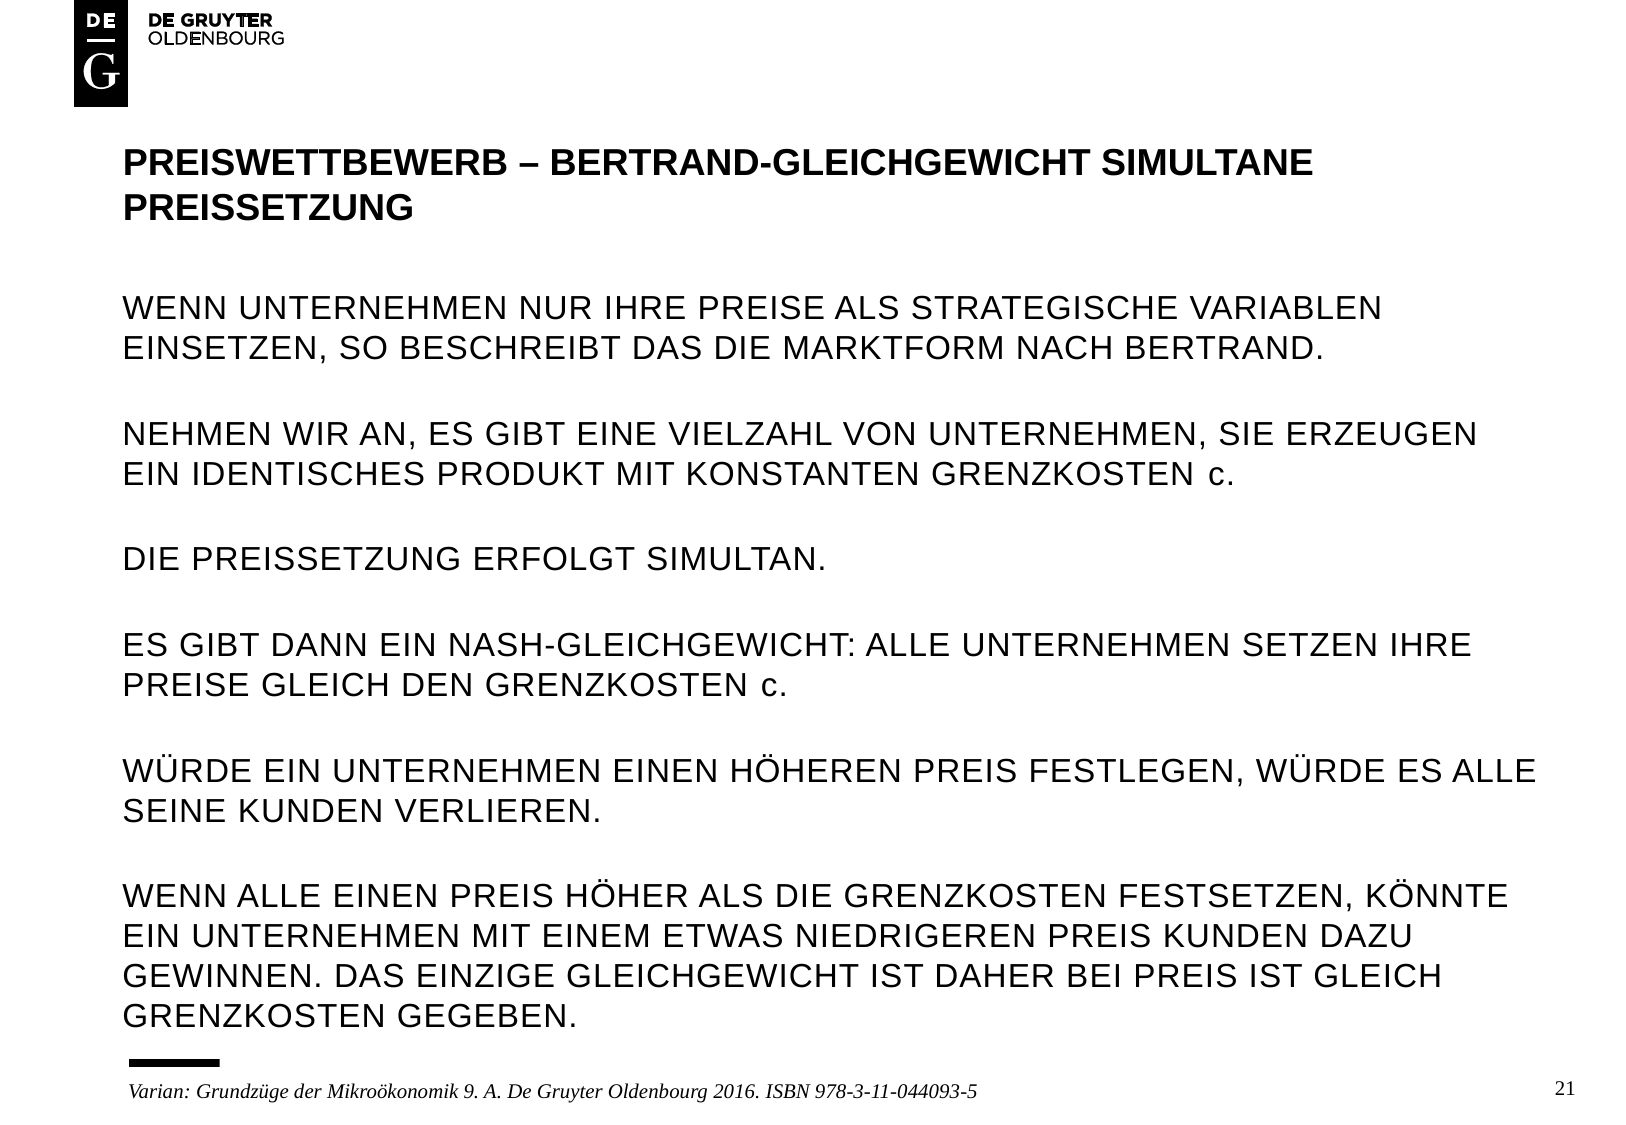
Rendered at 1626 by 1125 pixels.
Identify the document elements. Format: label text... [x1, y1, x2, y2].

title PREISWETTBEWERB – BERTRAND-GLEICHGEWICHT simultane preissetzung [122, 138, 1550, 228]
list WENN UNTERNEHMEN NUR IHRE PREISE ALS STRATEGISCHE VARIABLEN EINSETZEN, SO BESCHREIBT DAS DIE MARKTFORM NACH BERTRAND. NEHMEN WIR AN, ES GIBT EINE VIELZAHL VON UNTERNEHMEN, sie erzeugen ein identisches produkt MIT KONSTANTEN GRENZKOSTEN c. DIE PREISSETZUNG ERFOLGT SIMULTAN. ES GIBT DANN EIN Nash-Gleichgewicht: alle unternehmen setzen ihre preise gleich den grenzkosten c. Würde ein unternehmen einen höheren preis festlegen, würde es alle seine kunden verlieren. Wenn alle einen preis höher als die grenzkosten festsetzen, könnte ein unternehmen mit einem etwas niedrigeren preis kunden dazu gewinnen. Das einzige gleichgewicht ist daher bei preis ist gleich grenzkosten gegeben. [122, 286, 1550, 1030]
slide_number 21 [1554, 1074, 1614, 1104]
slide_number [128, 1077, 1539, 1108]
